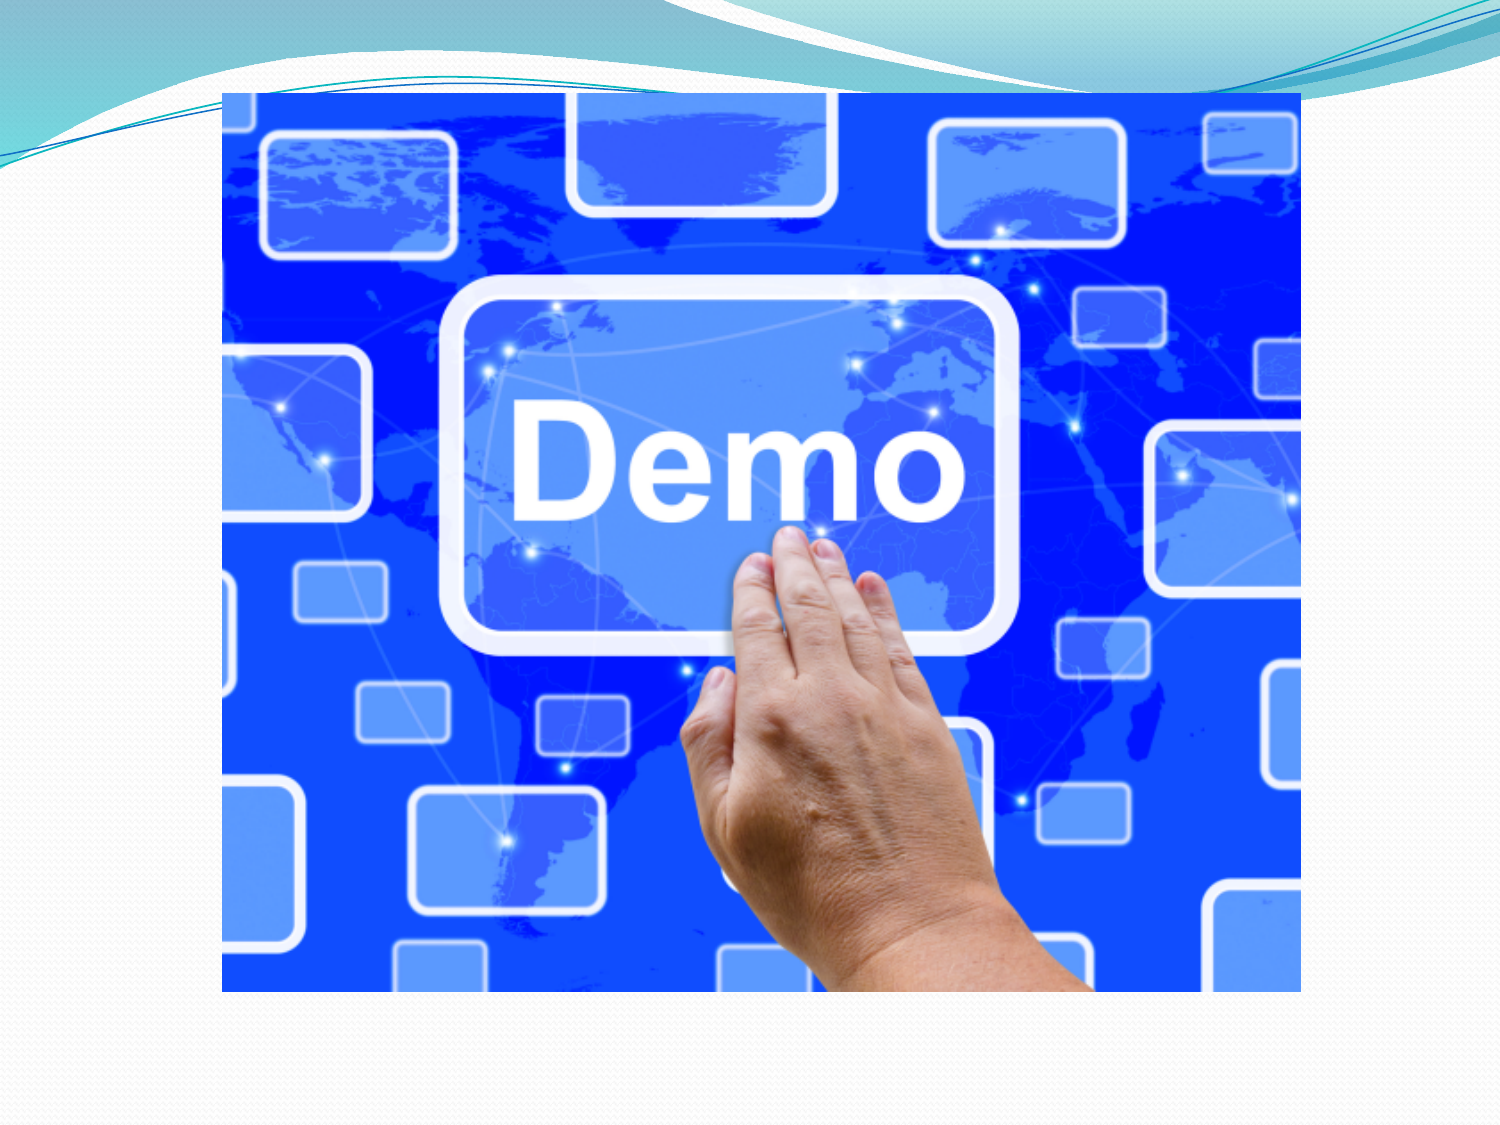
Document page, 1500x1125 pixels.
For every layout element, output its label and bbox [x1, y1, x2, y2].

list [222, 93, 1301, 993]
